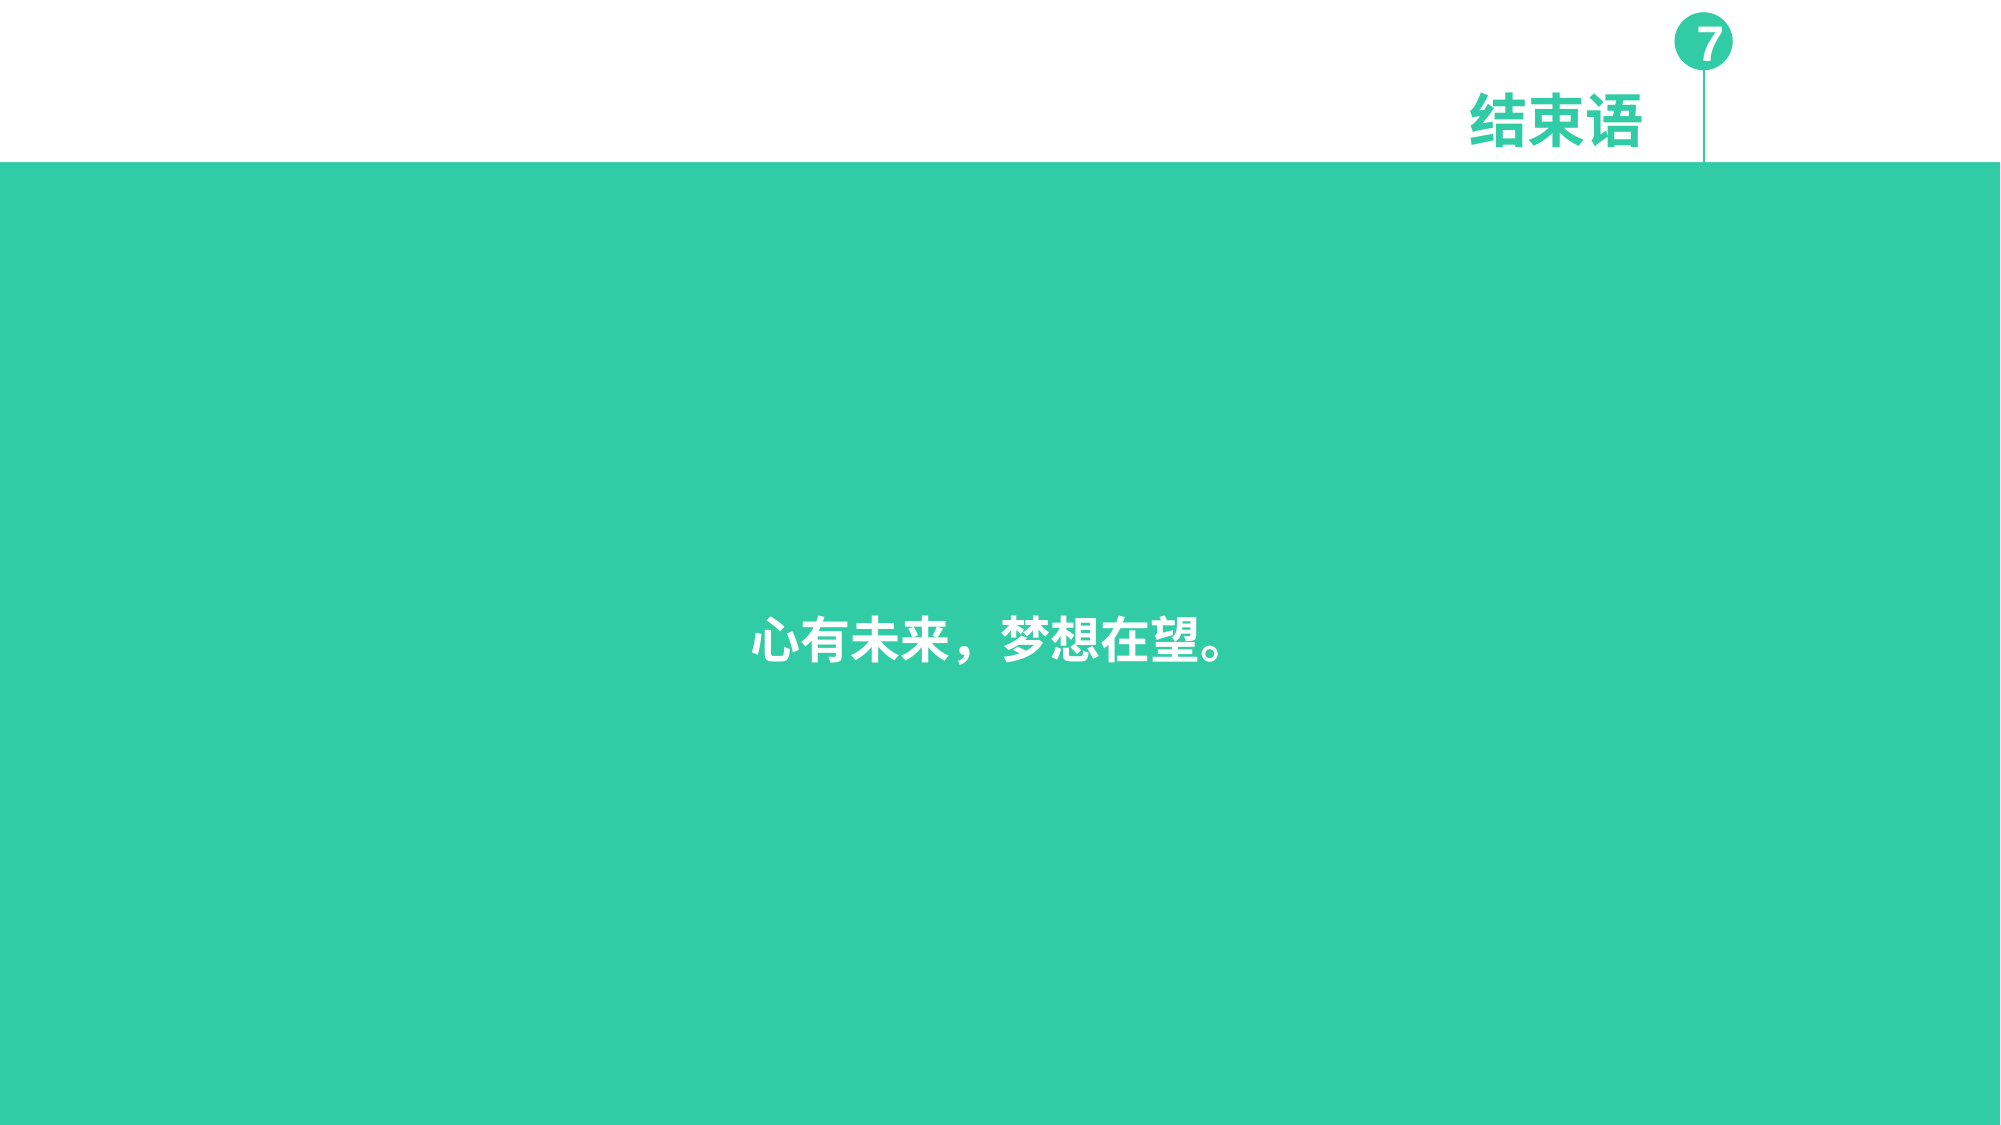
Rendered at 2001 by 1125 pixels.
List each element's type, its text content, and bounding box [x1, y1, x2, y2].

text_box 结束语 [1408, 76, 1672, 162]
text_box [0, 0, 2000, 163]
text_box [1672, 10, 1735, 191]
text_box 心有未来，梦想在望。 [548, 571, 1453, 677]
